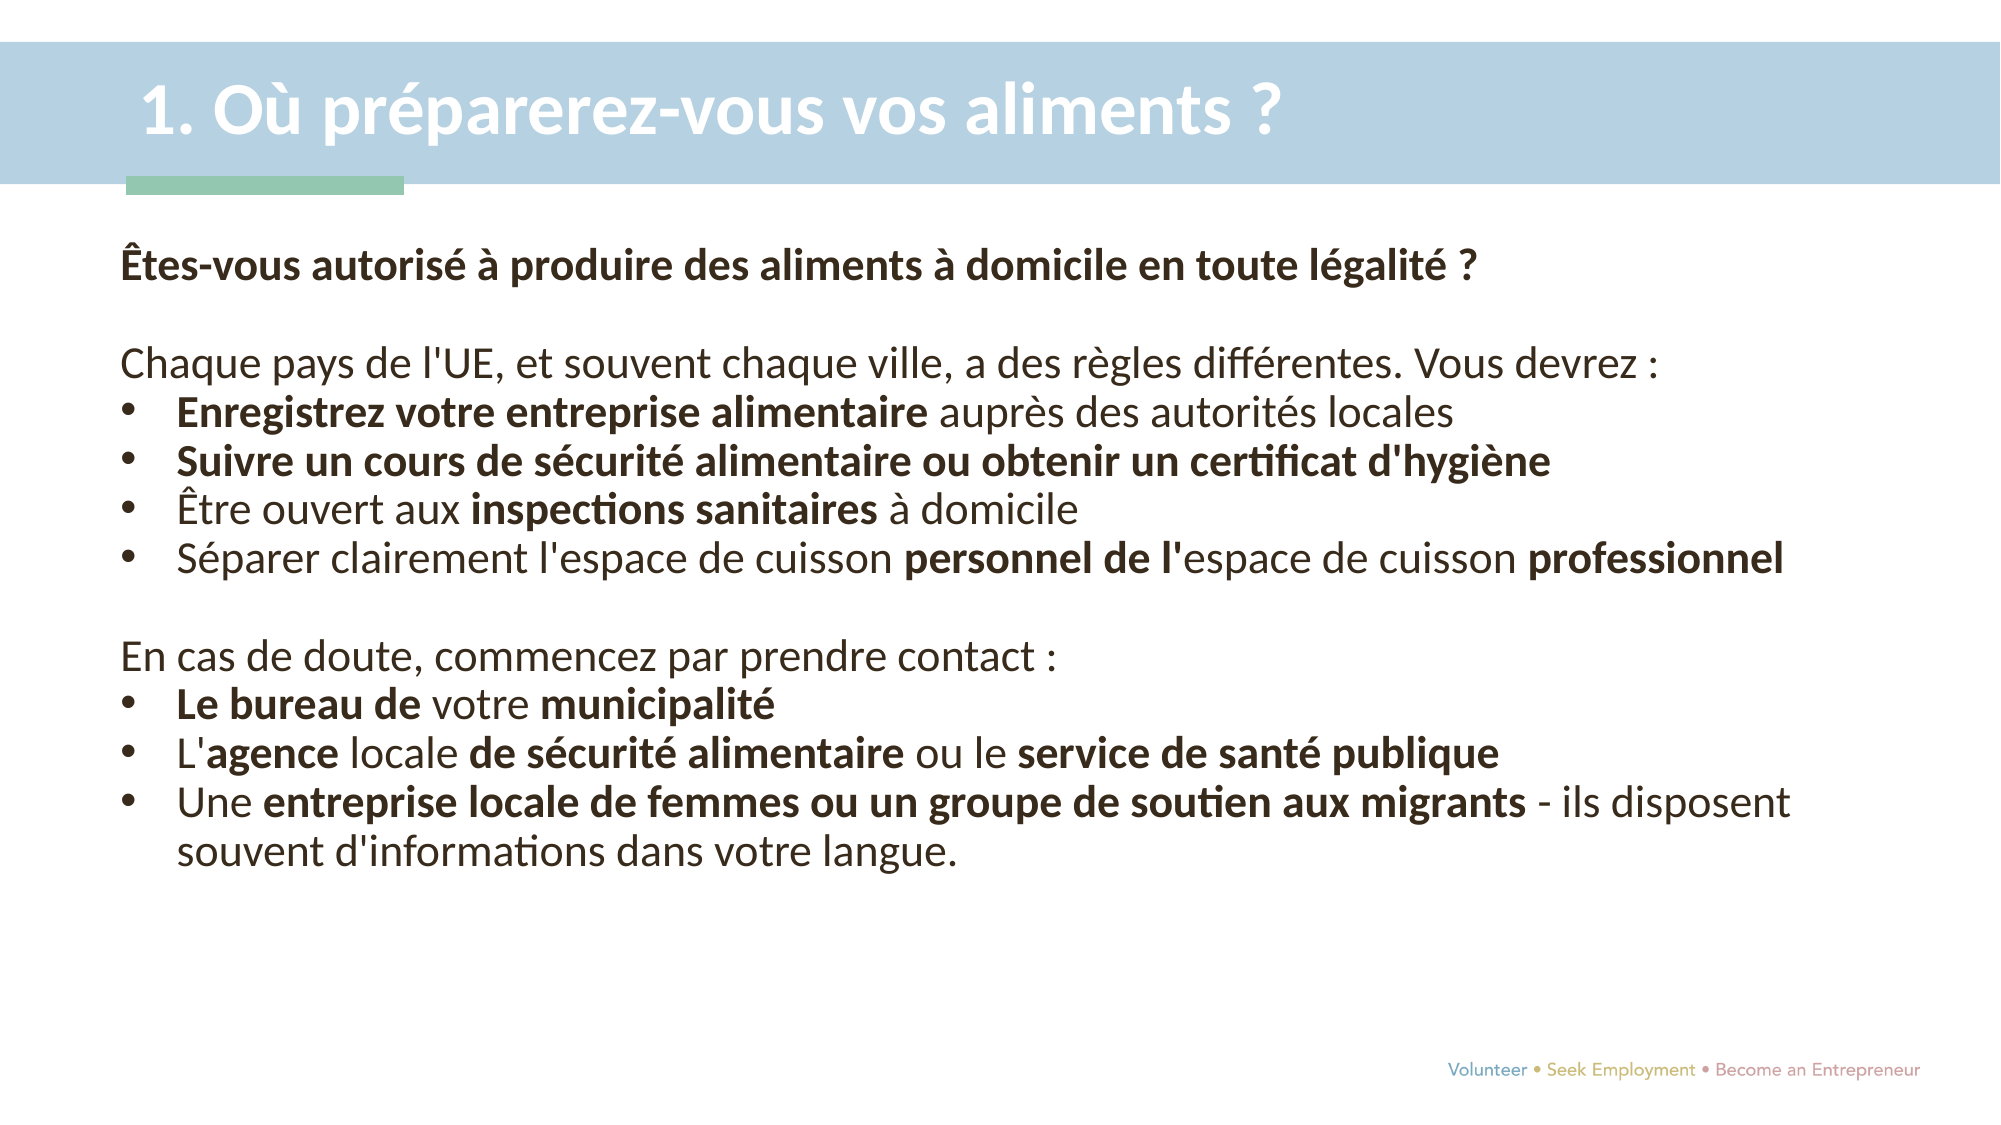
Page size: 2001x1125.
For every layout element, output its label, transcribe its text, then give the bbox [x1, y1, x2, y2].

list Êtes-vous autorisé à produire des aliments à domicile en toute légalité ? Chaque pays de l'UE, et souvent chaque ville, a des règles différentes. Vous devrez : Enregistrez votre entreprise alimentaire auprès des autorités locales Suivre un cours de sécurité alimentaire ou obtenir un certificat d'hygiène Être ouvert aux inspections sanitaires à domicile Séparer clairement l'espace de cuisson personnel de l'espace de cuisson professionnel En cas de doute, commencez par prendre contact : Le bureau de votre municipalité L'agence locale de sécurité alimentaire ou le service de santé publique Une entreprise locale de femmes ou un groupe de soutien aux migrants - ils disposent souvent d'informations dans votre langue. [105, 233, 1895, 1001]
list 1. Où préparerez-vous vos aliments ? [123, 51, 1913, 170]
picture [1418, 1046, 1971, 1103]
